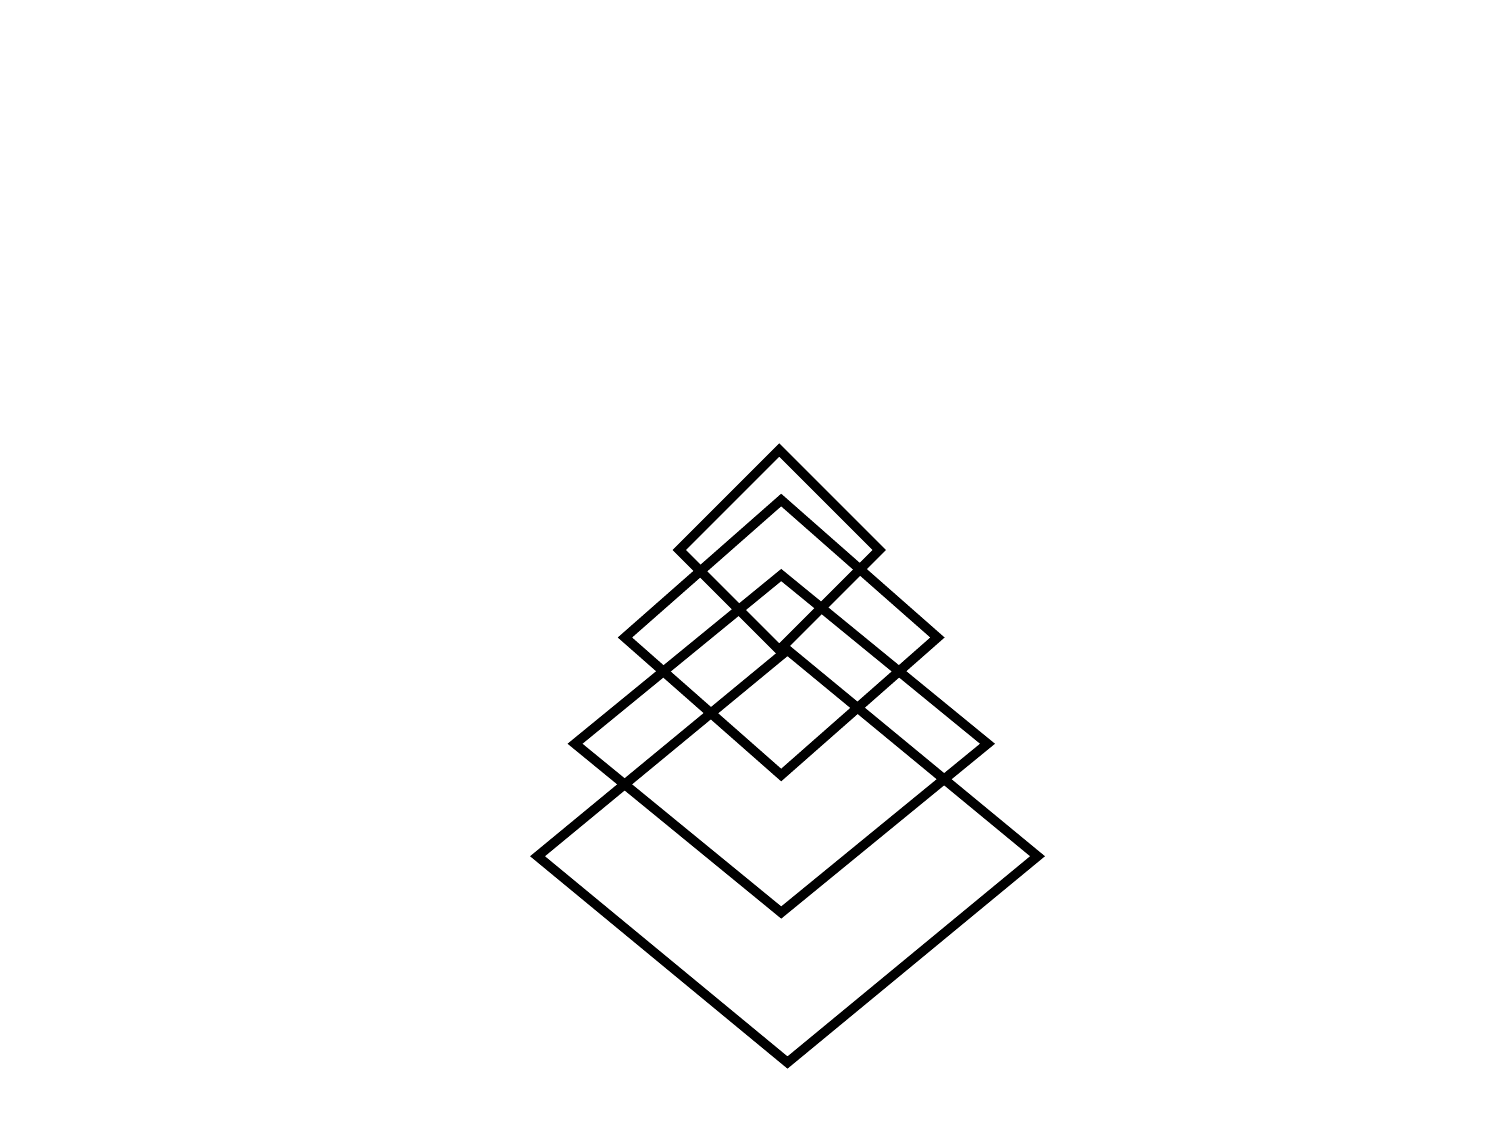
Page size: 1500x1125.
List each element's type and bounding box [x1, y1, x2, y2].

text_box [624, 570, 938, 776]
text_box [679, 450, 880, 651]
text_box [537, 779, 1038, 1063]
text_box [575, 672, 988, 913]
